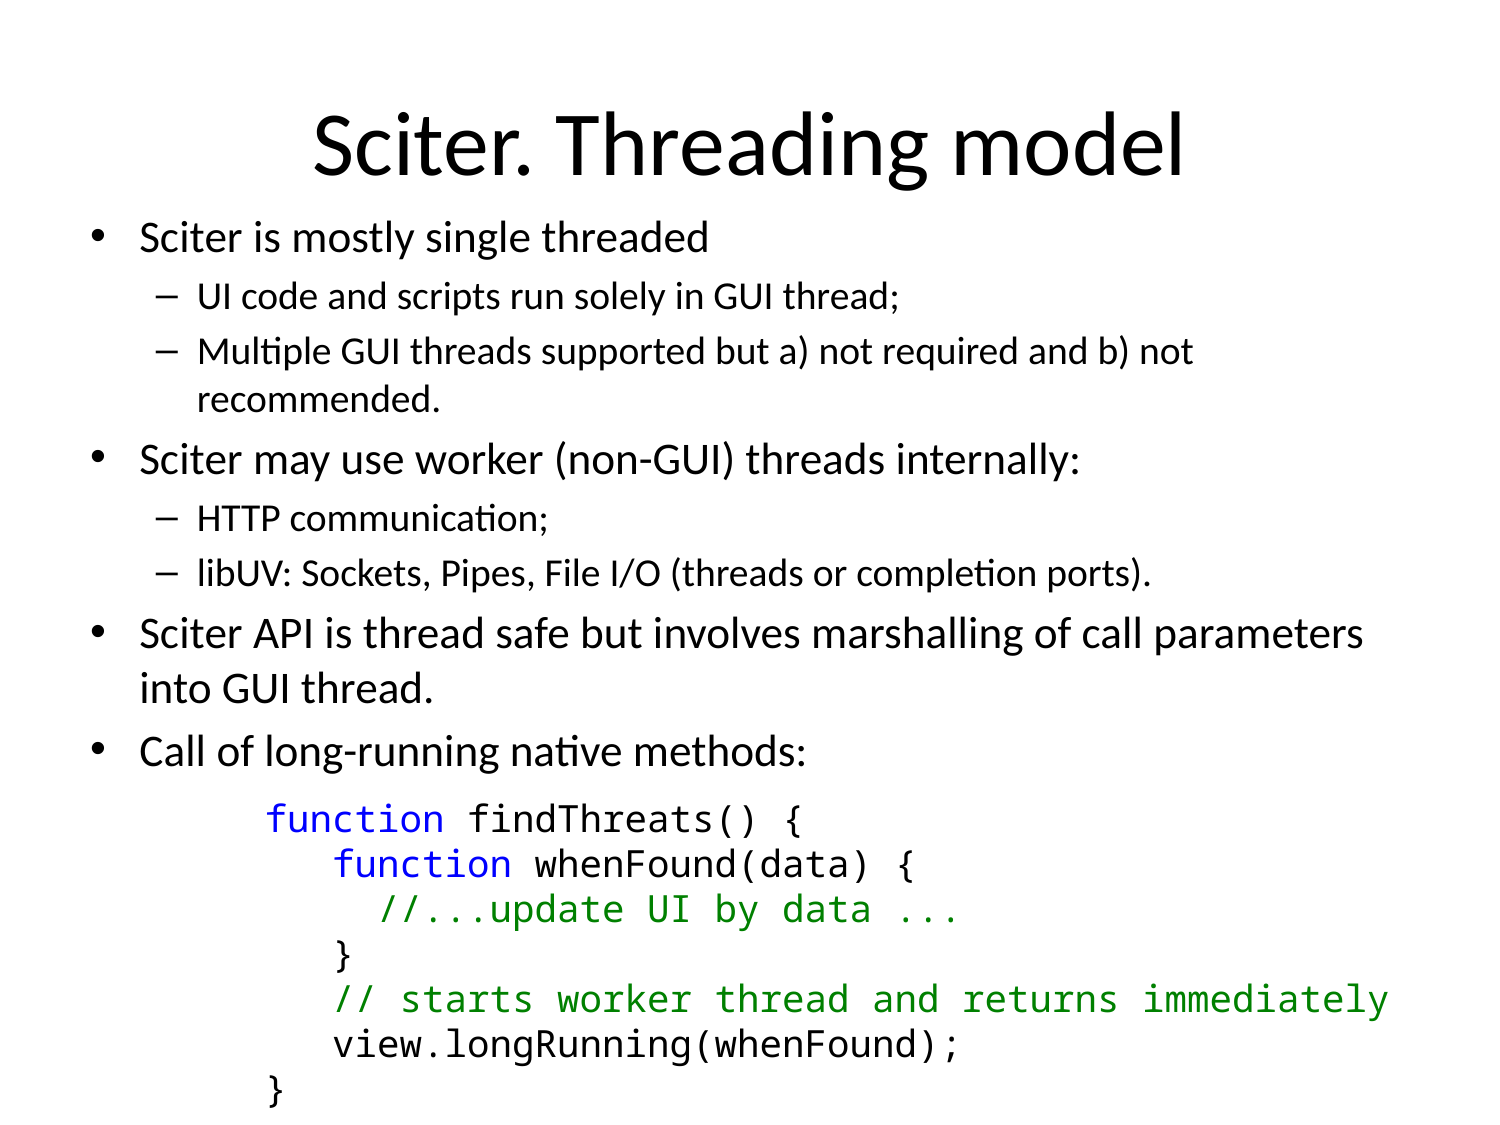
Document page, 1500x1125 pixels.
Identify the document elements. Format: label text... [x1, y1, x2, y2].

title Sciter. Threading model [75, 45, 1425, 200]
list Sciter is mostly single threaded UI code and scripts run solely in GUI thread; Multiple GUI threads supported but a) not required and b) not recommended. Sciter may use worker (non-GUI) threads internally: HTTP communication; libUV: Sockets, Pipes, File I/O (threads or completion ports). Sciter API is thread safe but involves marshalling of call parameters into GUI thread. Call of long-running native methods: [75, 200, 1425, 788]
text_box function findThreats() { function whenFound(data) { //...update UI by data ... } // starts worker thread and returns immediately view.longRunning(whenFound); } [249, 787, 1450, 1118]
